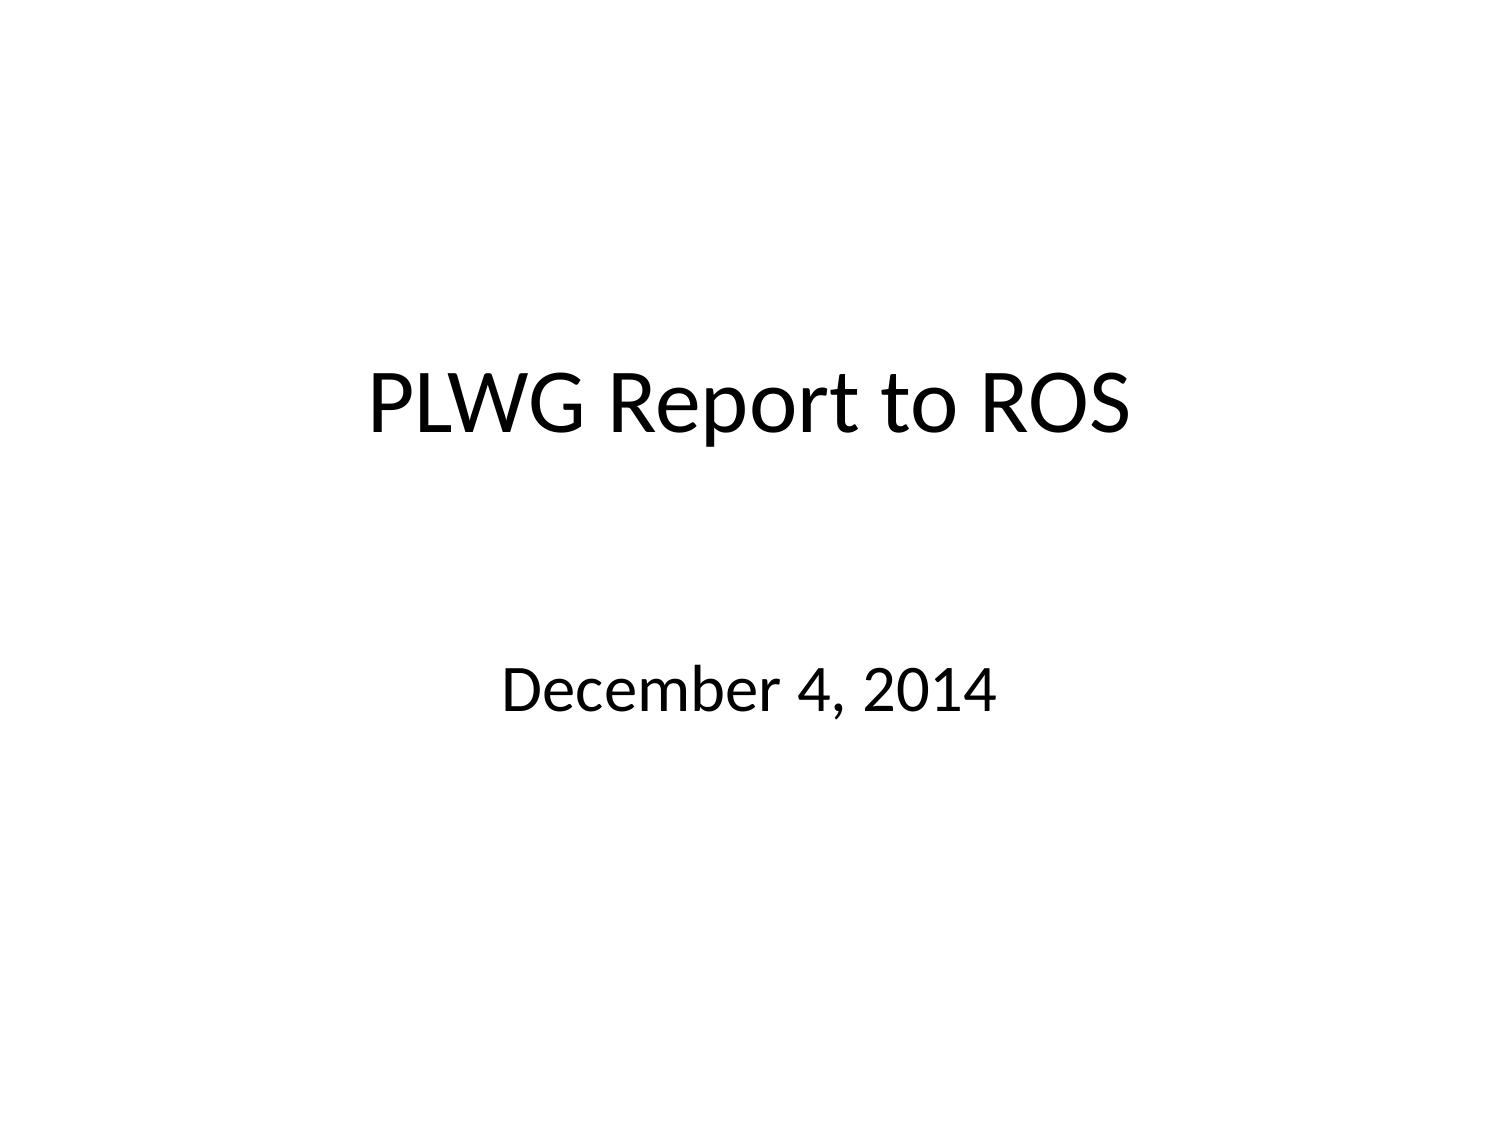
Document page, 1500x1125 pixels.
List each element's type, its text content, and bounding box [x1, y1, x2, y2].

subtitle December 4, 2014 [225, 637, 1275, 925]
title PLWG Report to ROS [112, 200, 1388, 591]
